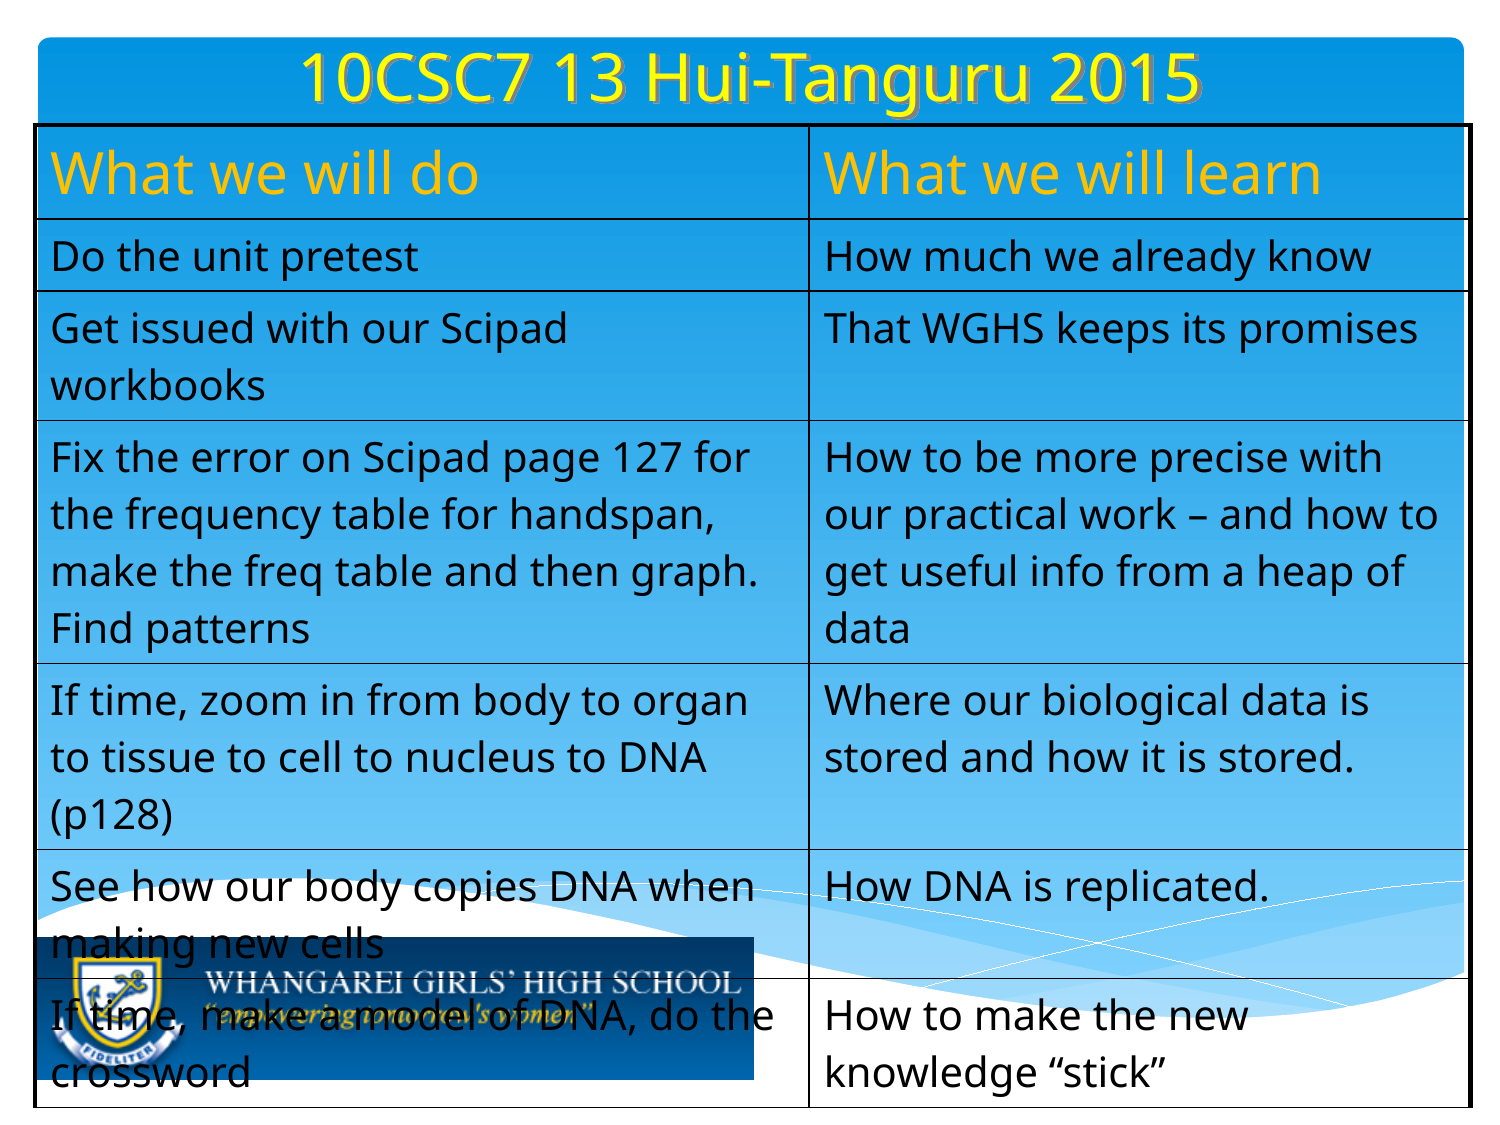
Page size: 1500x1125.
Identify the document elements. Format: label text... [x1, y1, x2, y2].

table_header What we will learn [810, 127, 1468, 218]
table_cell How to make the new knowledge “stick” [810, 979, 1468, 1107]
table_header What we will do [37, 127, 808, 218]
table_cell How DNA is replicated. [810, 850, 1468, 978]
table_cell See how our body copies DNA when making new cells [37, 850, 808, 978]
picture [37, 937, 754, 1080]
table_cell Where our biological data is stored and how it is stored. [810, 664, 1468, 849]
table_cell If time, make a model of DNA, do the crossword [37, 979, 808, 1107]
table_cell How much we already know [810, 220, 1468, 290]
table_cell How to be more precise with our practical work – and how to get useful info from a heap of data [810, 421, 1468, 663]
table_cell Get issued with our Scipad workbooks [37, 292, 808, 420]
table_cell Do the unit pretest [37, 220, 808, 290]
table_cell That WGHS keeps its promises [810, 292, 1468, 420]
table_cell Fix the error on Scipad page 127 for the frequency table for handspan, make the freq table and then graph. Find patterns [37, 421, 808, 663]
text_box 10CSC7 13 Hui-Tanguru 2015 [99, 24, 1400, 123]
table_cell If time, zoom in from body to organ to tissue to cell to nucleus to DNA (p128) [37, 664, 808, 849]
